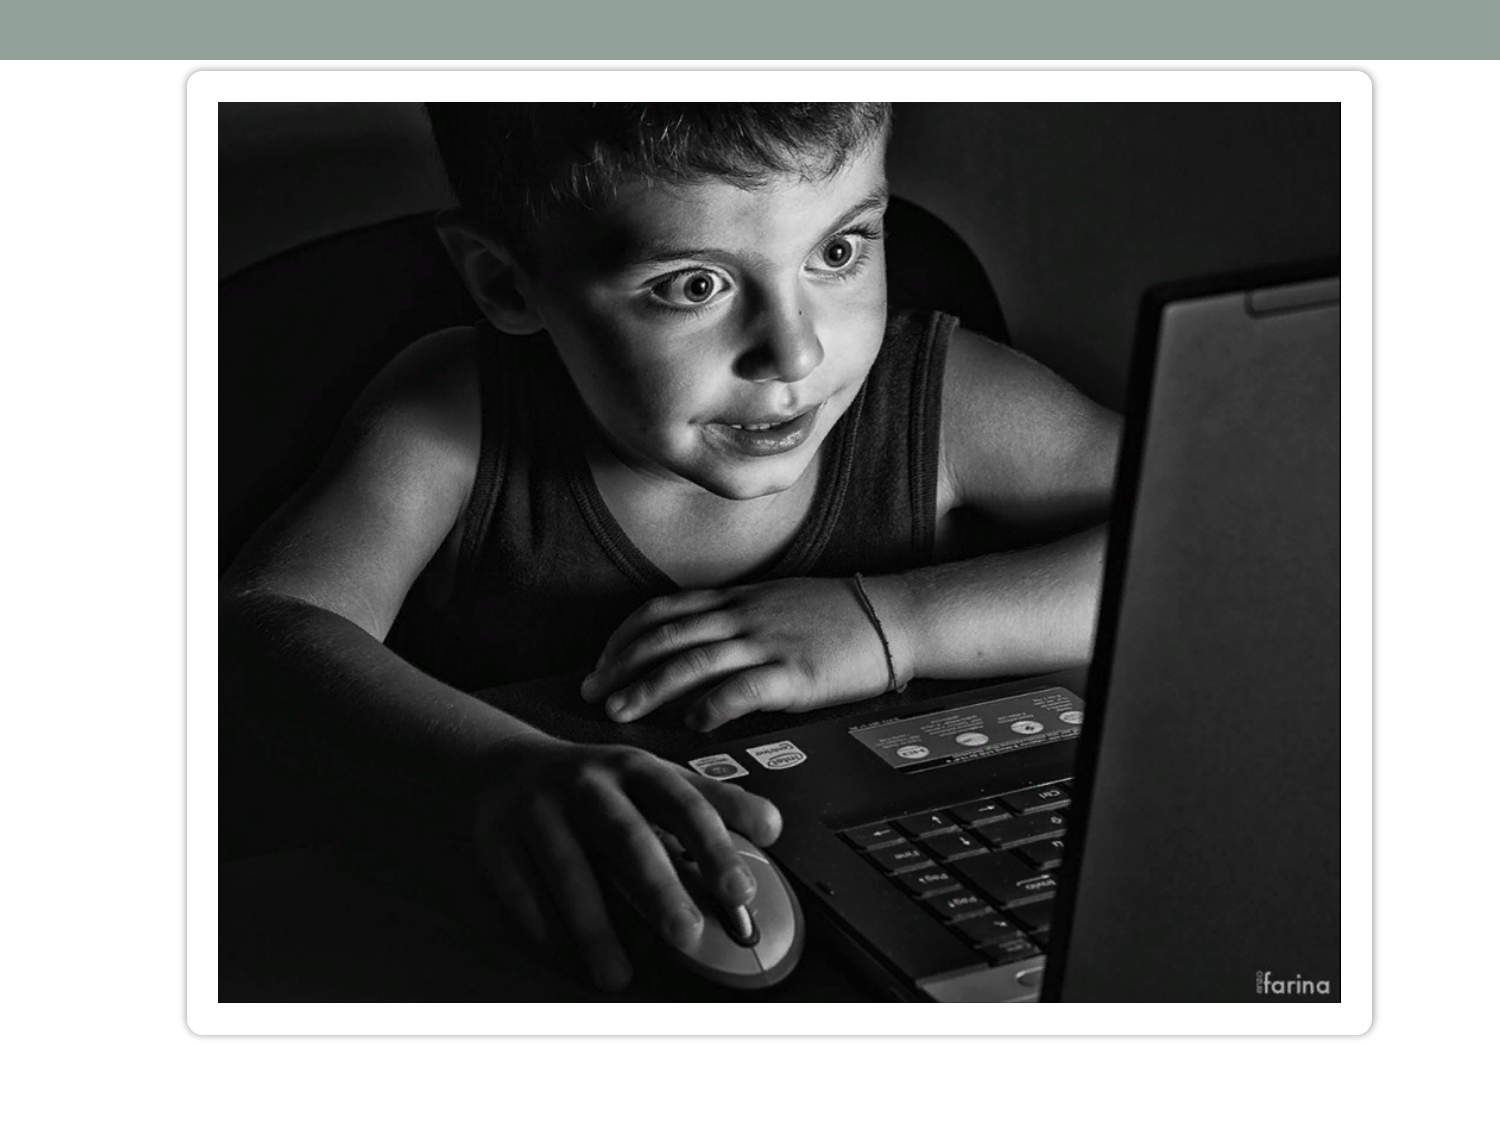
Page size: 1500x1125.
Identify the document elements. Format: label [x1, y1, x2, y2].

list [218, 101, 1342, 1004]
